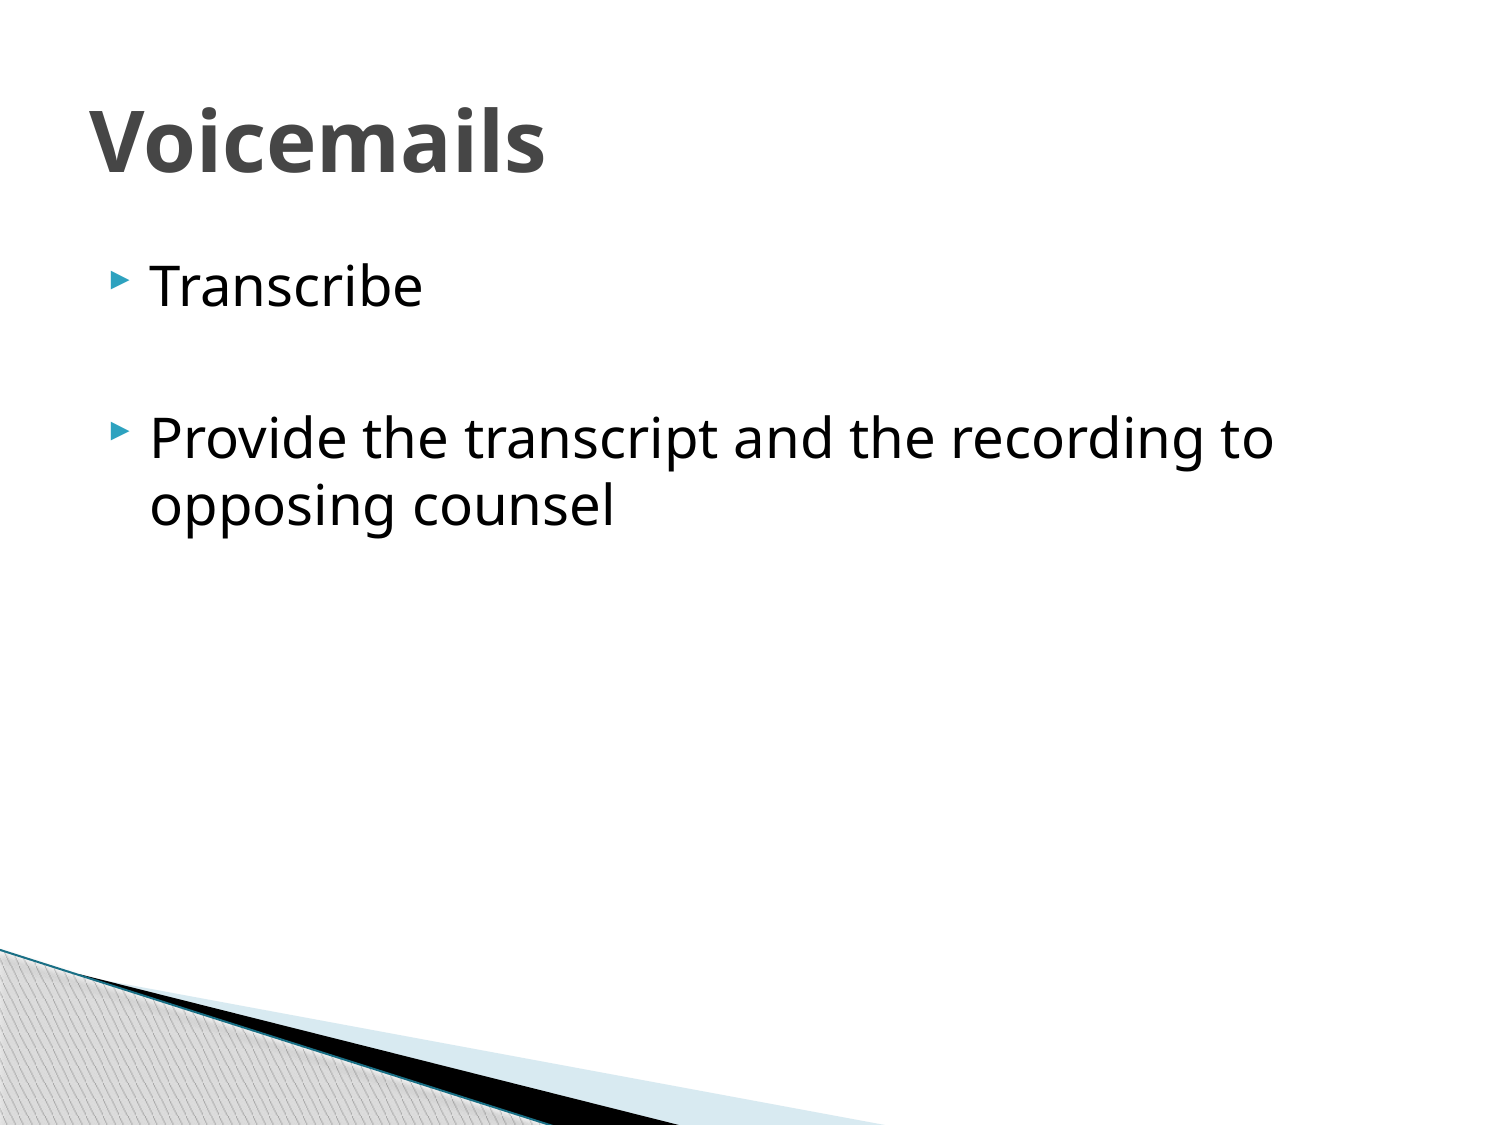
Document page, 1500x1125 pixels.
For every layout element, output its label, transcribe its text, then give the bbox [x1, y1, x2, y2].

list Transcribe Provide the transcript and the recording to opposing counsel [75, 243, 1425, 986]
title Voicemails [75, 45, 1425, 233]
